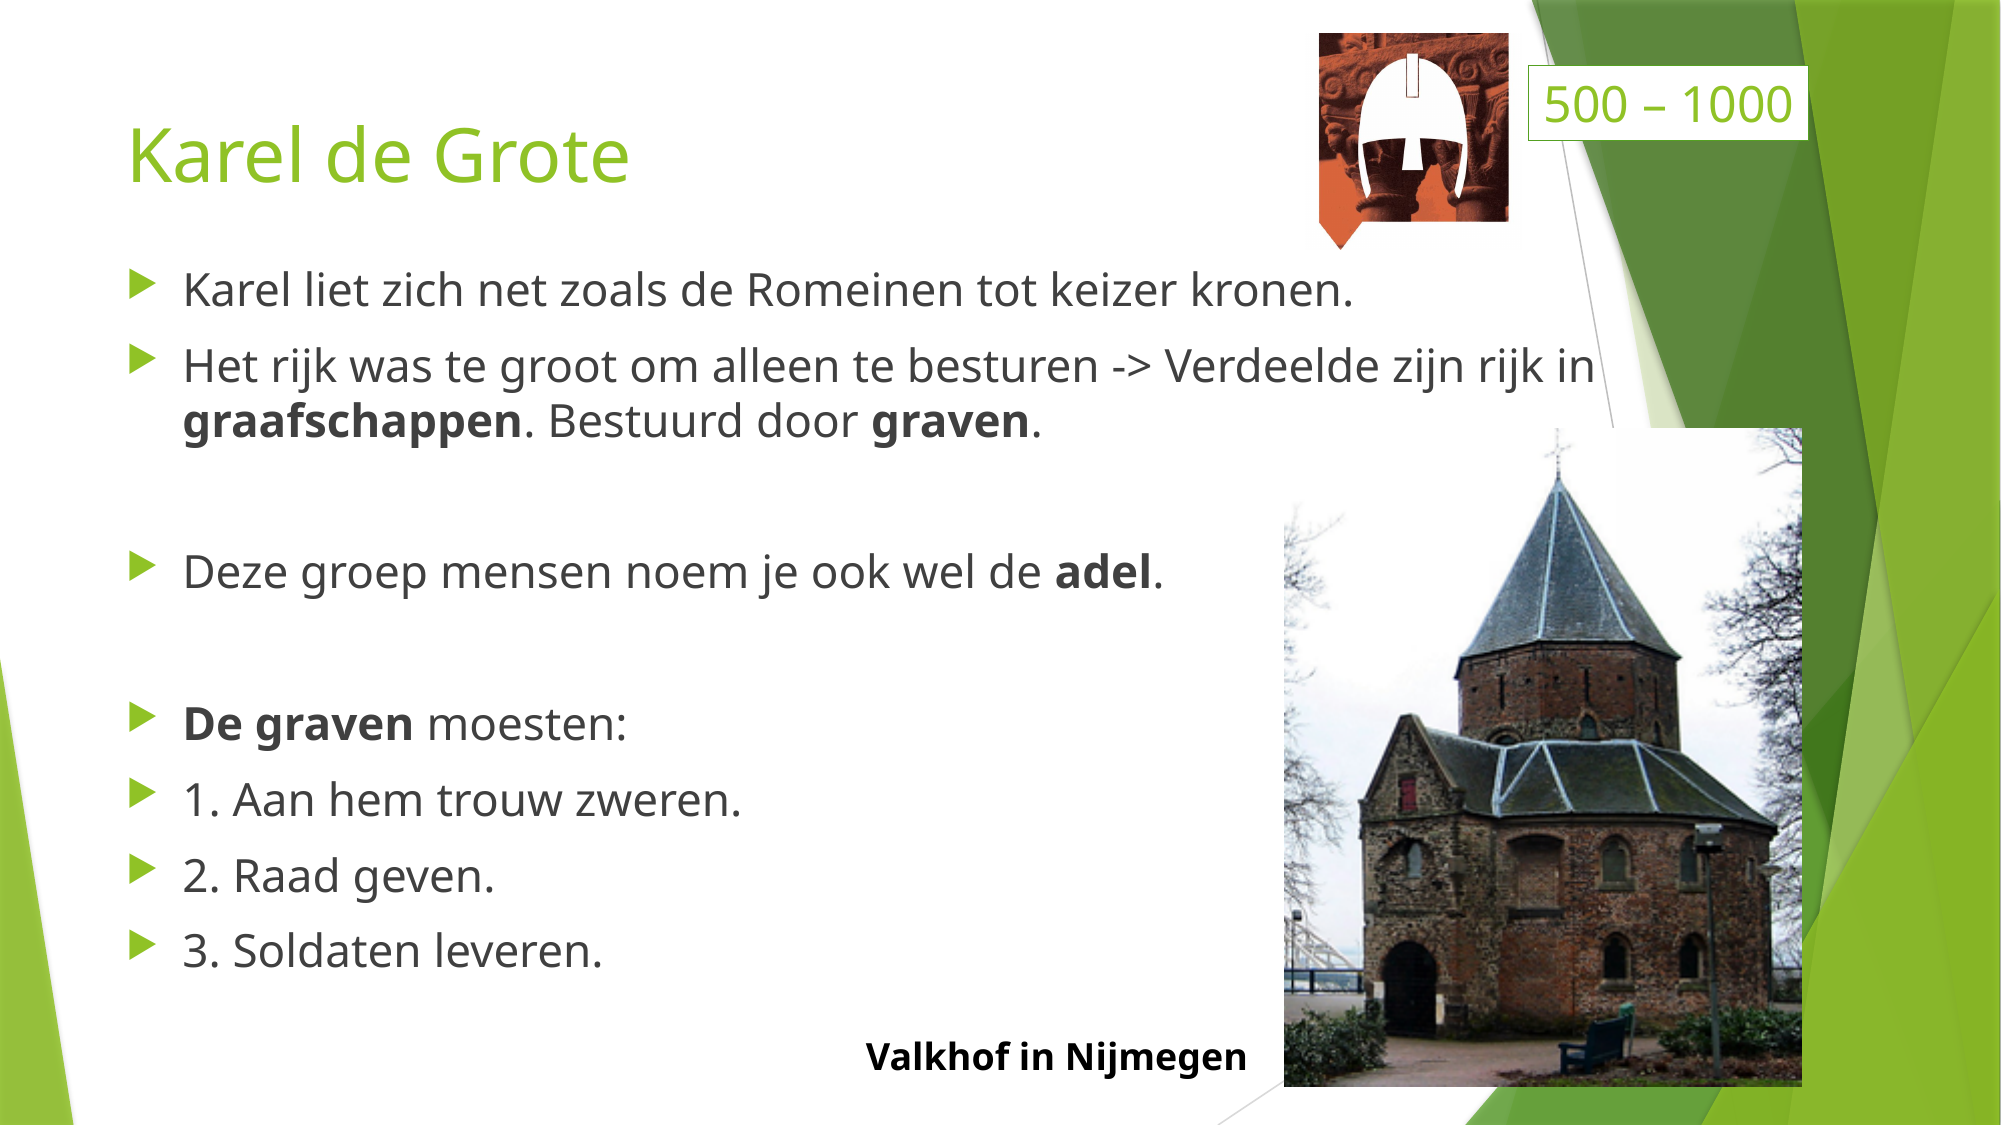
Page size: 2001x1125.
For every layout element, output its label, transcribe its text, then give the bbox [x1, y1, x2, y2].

list Karel liet zich net zoals de Romeinen tot keizer kronen. Het rijk was te groot om alleen te besturen -> Verdeelde zijn rijk in graafschappen. Bestuurd door graven. Deze groep mensen noem je ook wel de adel. De graven moesten: 1. Aan hem trouw zweren. 2. Raad geven. 3. Soldaten leveren. [111, 253, 1648, 992]
text_box Valkhof in Nijmegen [851, 1025, 1264, 1086]
text_box 500 – 1000 [1528, 65, 1809, 141]
picture [1304, 32, 1522, 250]
picture [1284, 428, 1803, 1087]
title Karel de Grote [111, 99, 1301, 253]
